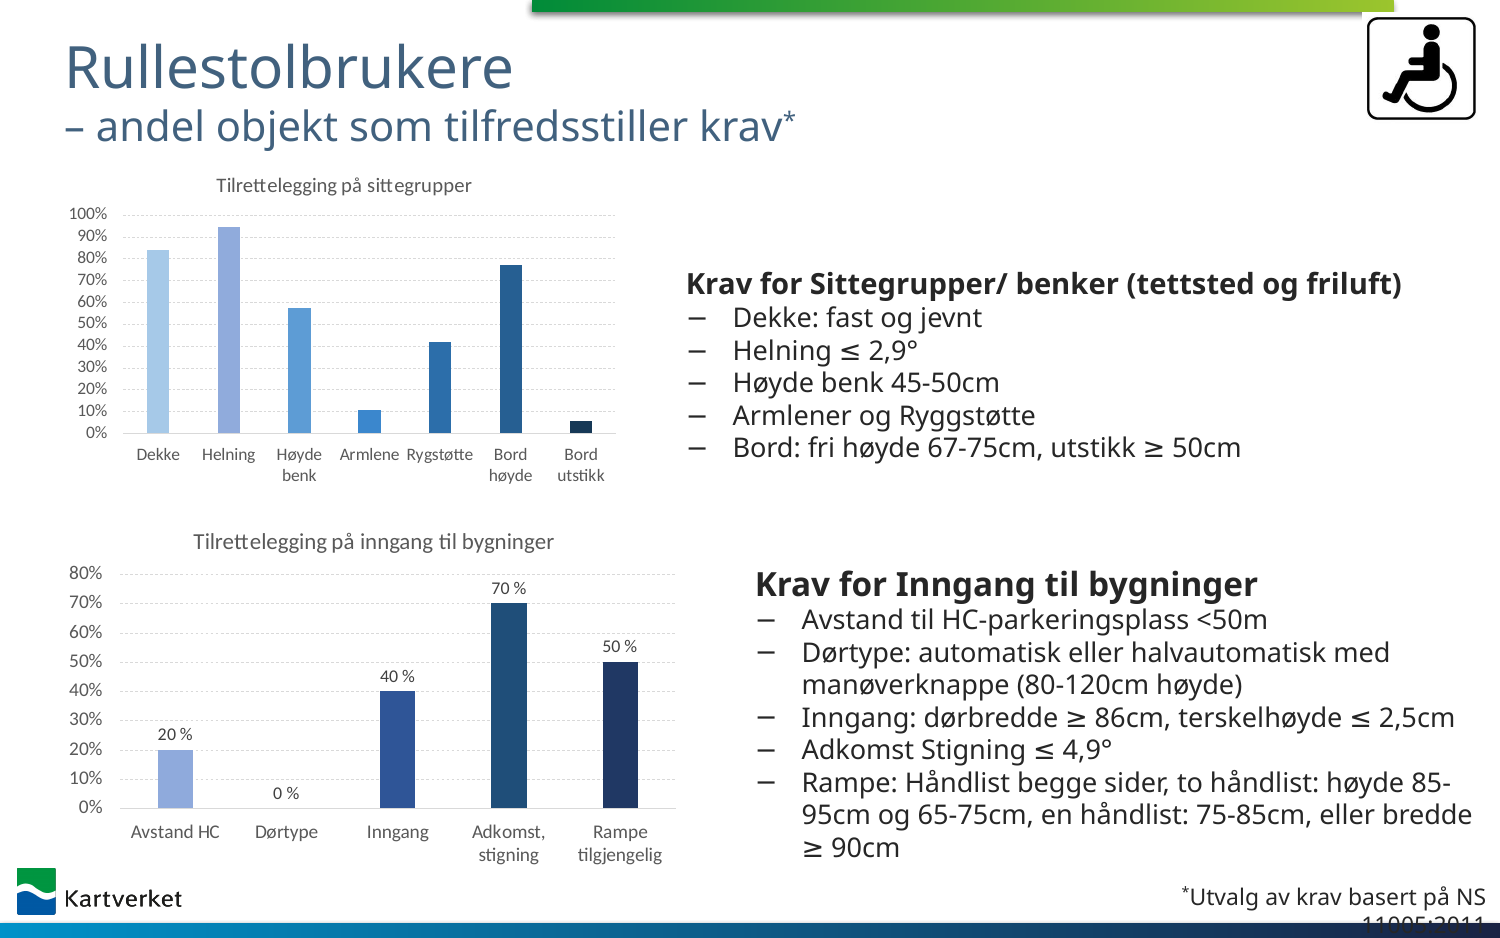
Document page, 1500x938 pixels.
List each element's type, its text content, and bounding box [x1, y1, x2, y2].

picture [62, 166, 626, 492]
picture [1362, 12, 1481, 126]
picture [62, 520, 687, 874]
text_box Krav for Sittegrupper/ benker (tettsted og friluft) Dekke: fast og jevnt Helning ≤ 2,9° Høyde benk 45-50cm Armlener og Ryggstøtte Bord: fri høyde 67-75cm, utstikk ≥ 50cm [670, 258, 1418, 471]
text_box *Utvalg av krav basert på NS 11005:2011 [1068, 873, 1500, 938]
text_box Krav for Inngang til bygninger Avstand til HC-parkeringsplass <50m Dørtype: automatisk eller halvautomatisk med manøverknappe (80-120cm høyde) Inngang: dørbredde ≥ 86cm, terskelhøyde ≤ 2,5cm Adkomst Stigning ≤ 4,9° Rampe: Håndlist begge sider, to håndlist: høyde 85-95cm og 65-75cm, en håndlist: 75-85cm, eller bredde ≥ 90cm [740, 555, 1491, 870]
text_box Rullestolbrukere – andel objekt som tilfredsstiller krav* [49, 25, 1431, 158]
